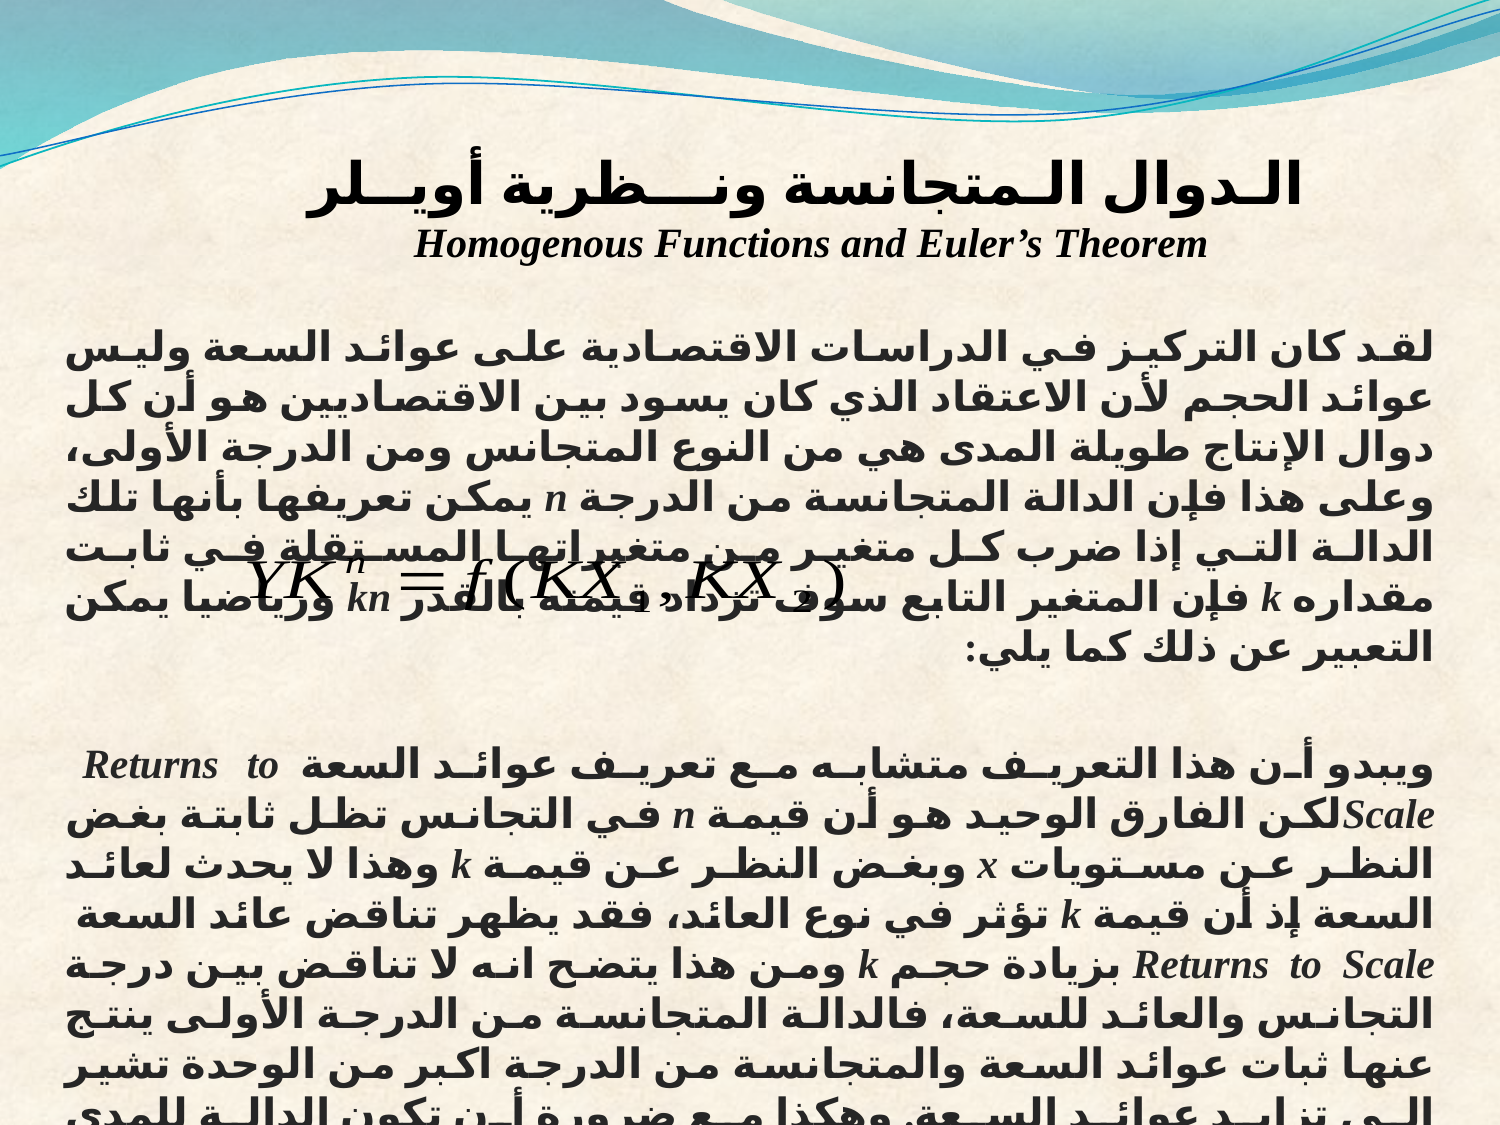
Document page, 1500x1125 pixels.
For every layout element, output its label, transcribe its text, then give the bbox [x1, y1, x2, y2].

list لقد كان التركيز في الدراسات الاقتصادية على عوائد السعة وليس عوائد الحجم لأن الاعتقاد الذي كان يسود بين الاقتصاديين هو أن كل دوال الإنتاج طويلة المدى هي من النوع المتجانس ومن الدرجة الأولى، وعلى هذا فإن الدالة المتجانسة من الدرجة n يمكن تعريفها بأنها تلك الدالة التي إذا ضرب كل متغير من متغيراتها المستقلة في ثابت مقداره k فإن المتغير التابع سوف تزداد قيمته بالقدر kn ورياضيا يمكن التعبير عن ذلك كما يلي: ويبدو أن هذا التعريف متشابه مع تعريف عوائد السعة Returns to Scaleلكن الفارق الوحيد هو أن قيمة n في التجانس تظل ثابتة بغض النظر عن مستويات x وبغض النظر عن قيمة k وهذا لا يحدث لعائد السعة إذ أن قيمة k تؤثر في نوع العائد، فقد يظهر تناقض عائد السعة Returns to Scale بزيادة حجم k ومن هذا يتضح انه لا تناقض بين درجة التجانس والعائد للسعة، فالدالة المتجانسة من الدرجة الأولى ينتج عنها ثبات عوائد السعة والمتجانسة من الدرجة اكبر من الوحدة تشير إلى تزايد عوائد السعة. وهكذا مع ضرورة أن تكون الدالة للمدى الطويل. [50, 312, 1450, 1038]
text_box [237, 537, 863, 622]
text_box الـدوال الـمتجانسة ونـــظرية أويــلر Homogenous Functions and Euler’s Theorem [260, 110, 1352, 302]
